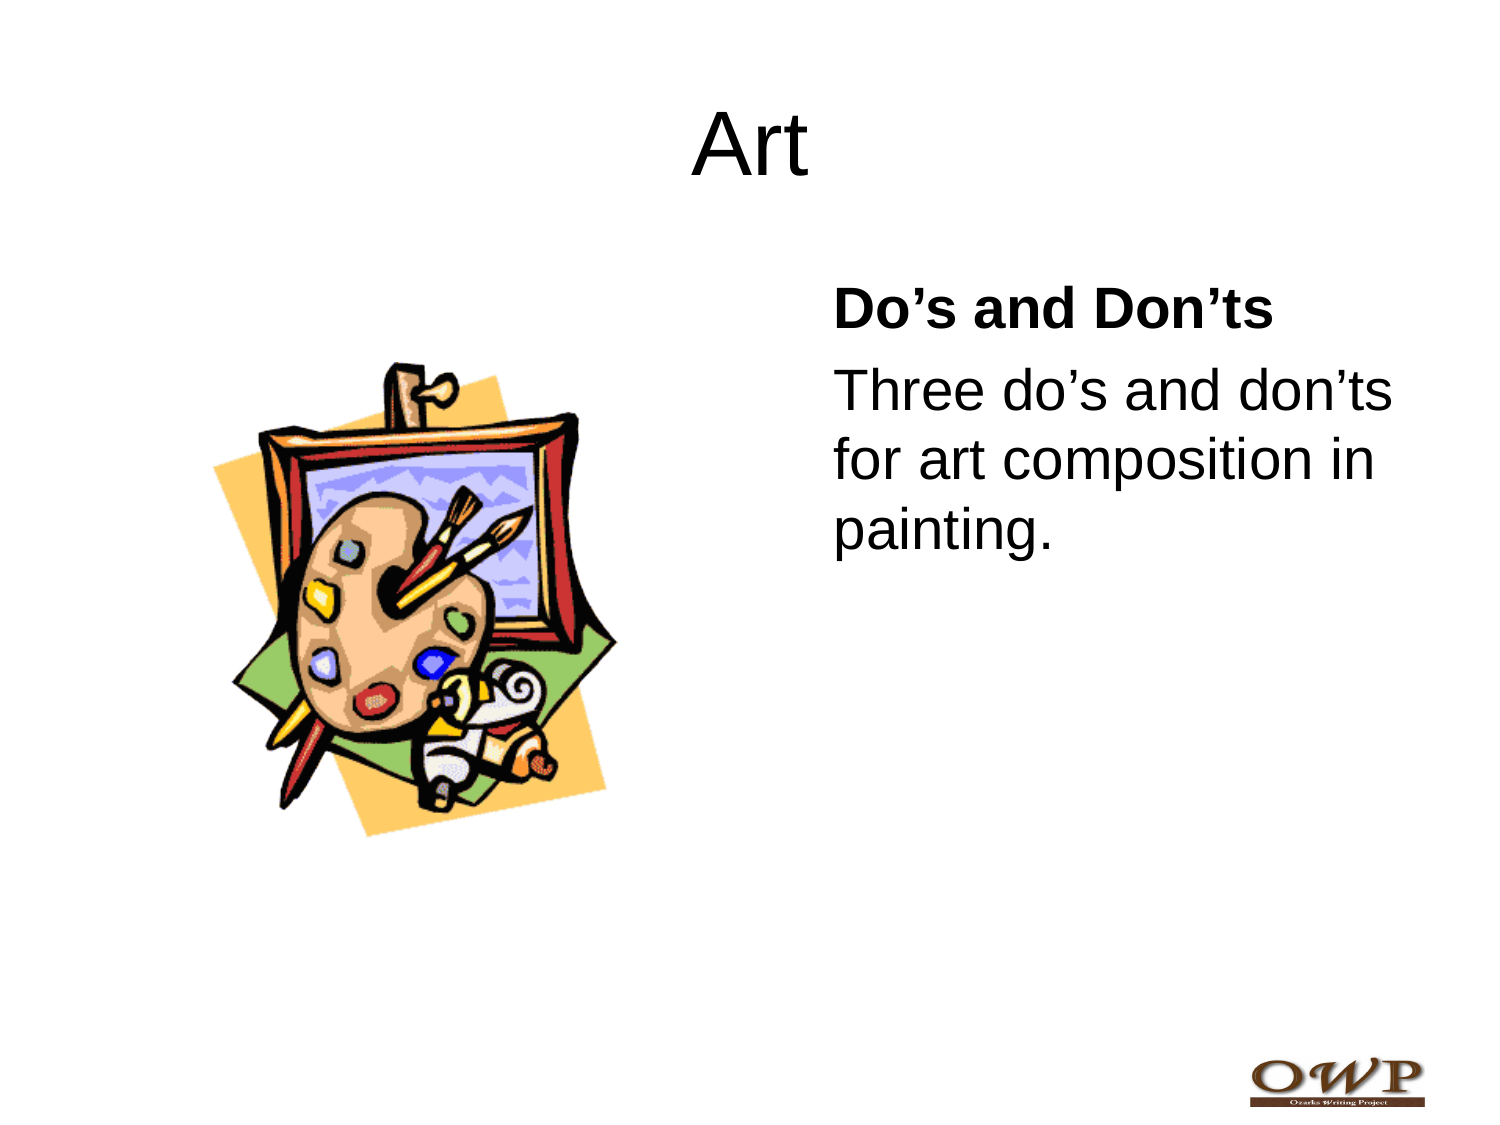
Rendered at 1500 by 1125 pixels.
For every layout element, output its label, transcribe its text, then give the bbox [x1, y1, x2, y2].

picture [212, 362, 618, 838]
list Do’s and Don’ts Three do’s and don’ts for art composition in painting. [762, 262, 1426, 1006]
title Art [74, 44, 1426, 233]
picture [1250, 1055, 1426, 1108]
